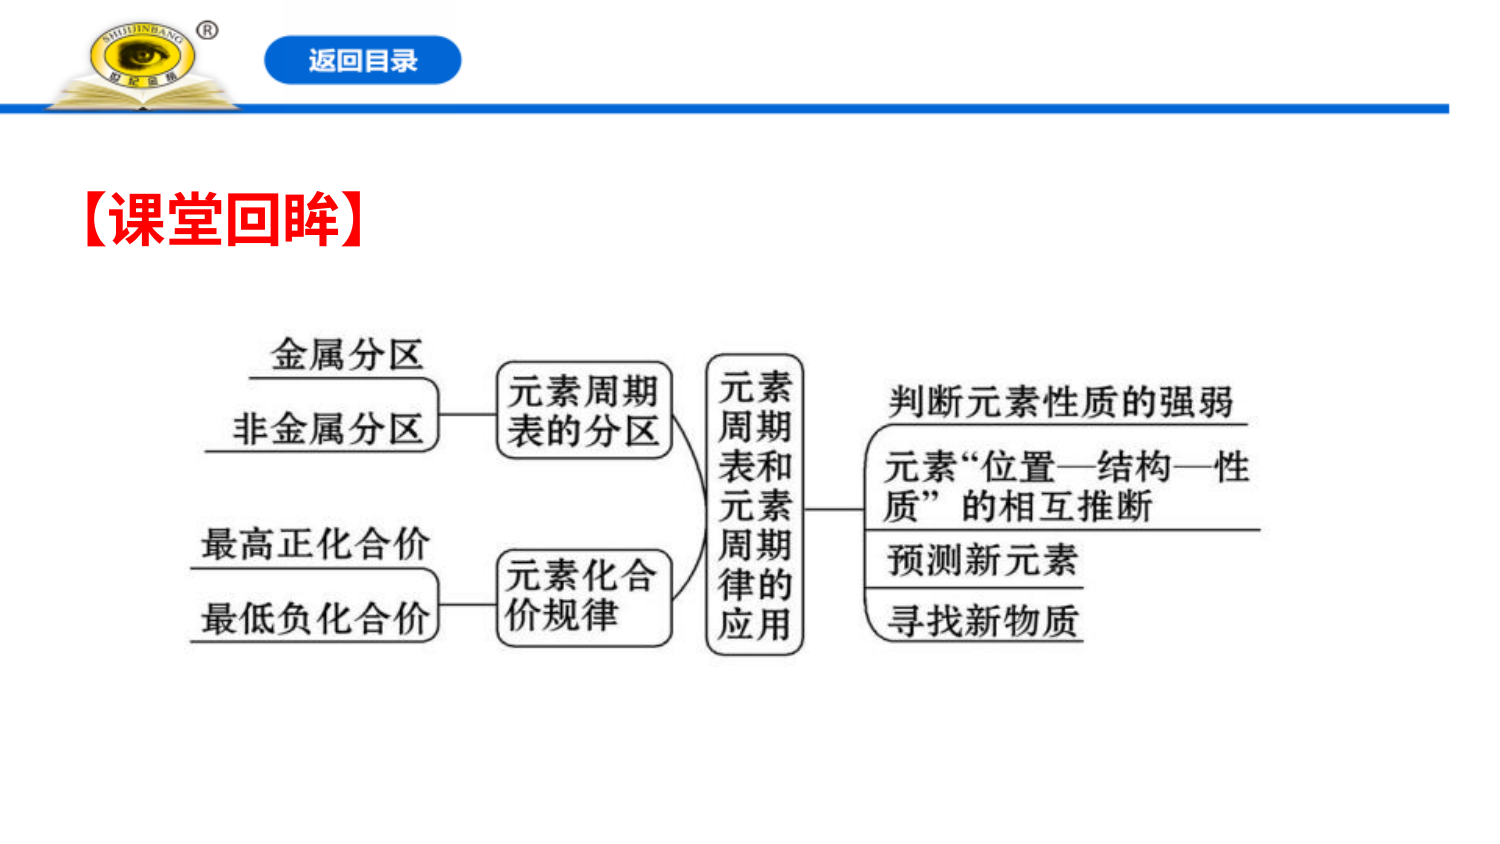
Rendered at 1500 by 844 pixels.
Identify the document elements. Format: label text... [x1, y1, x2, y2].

picture [0, 0, 1500, 844]
text_box 【课堂回眸】 [34, 140, 1460, 366]
